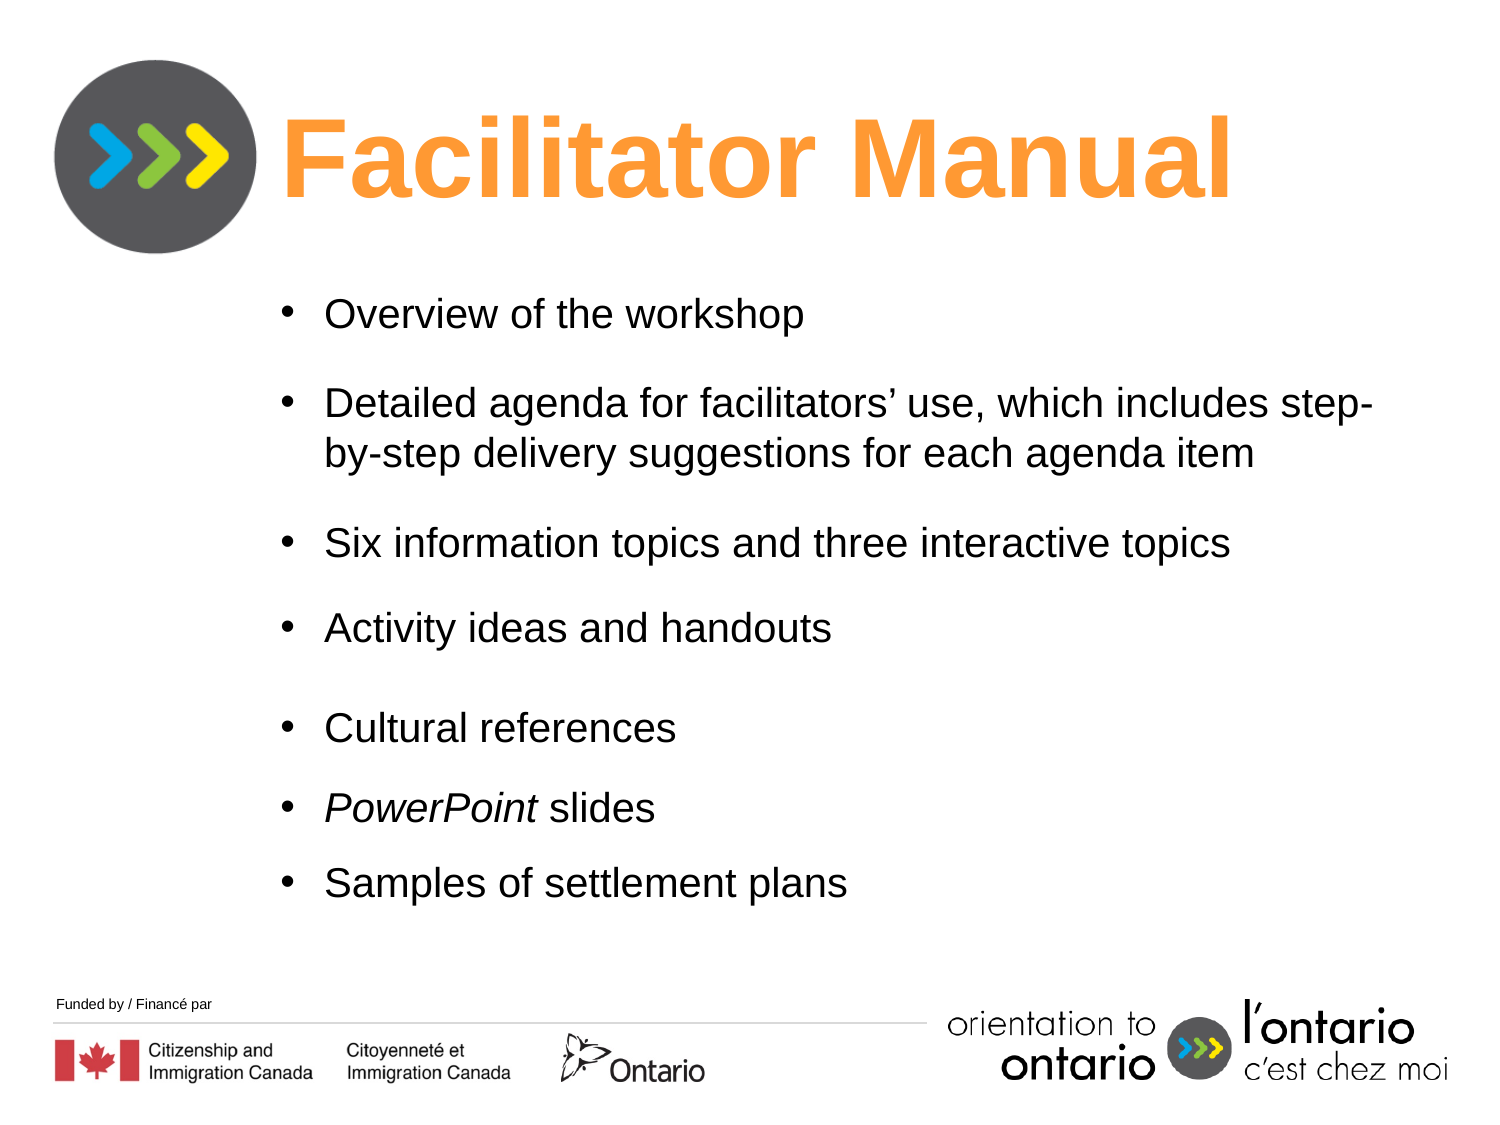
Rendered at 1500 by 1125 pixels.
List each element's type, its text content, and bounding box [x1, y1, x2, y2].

picture [41, 42, 274, 268]
picture [948, 999, 1447, 1080]
text_box Facilitator Manual [279, 78, 1294, 228]
picture [51, 1032, 514, 1091]
text_box Overview of the workshop Detailed agenda for facilitators’ use, which includes step-by-step delivery suggestions for each agenda item Six information topics and three interactive topics Activity ideas and handouts Cultural references PowerPoint slides Samples of settlement plans [265, 278, 1412, 914]
picture [561, 1032, 705, 1083]
